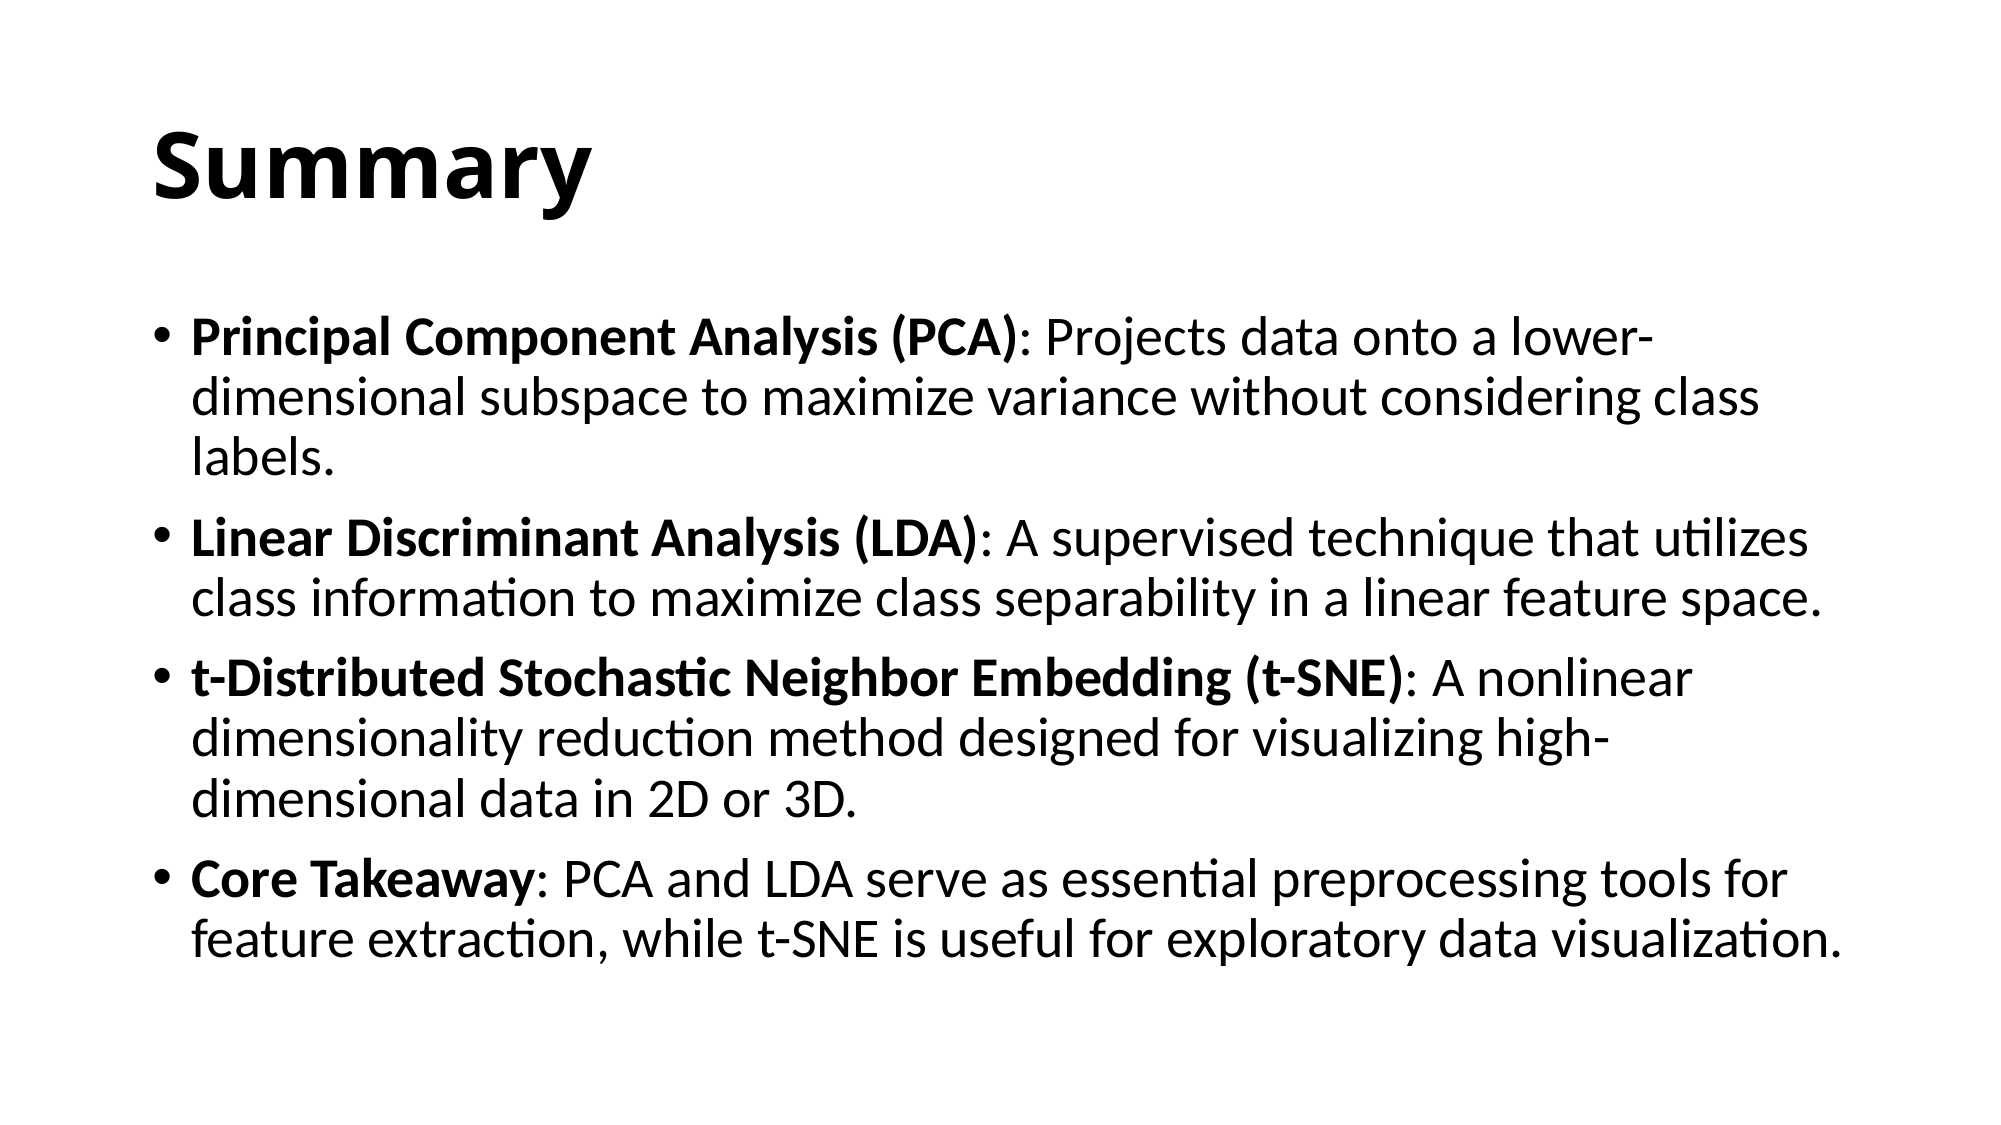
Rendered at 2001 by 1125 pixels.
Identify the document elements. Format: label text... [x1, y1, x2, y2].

list Principal Component Analysis (PCA): Projects data onto a lower-dimensional subspace to maximize variance without considering class labels. Linear Discriminant Analysis (LDA): A supervised technique that utilizes class information to maximize class separability in a linear feature space. t-Distributed Stochastic Neighbor Embedding (t-SNE): A nonlinear dimensionality reduction method designed for visualizing high-dimensional data in 2D or 3D. Core Takeaway: PCA and LDA serve as essential preprocessing tools for feature extraction, while t-SNE is useful for exploratory data visualization. [137, 299, 1863, 1014]
title Summary [137, 59, 1863, 278]
